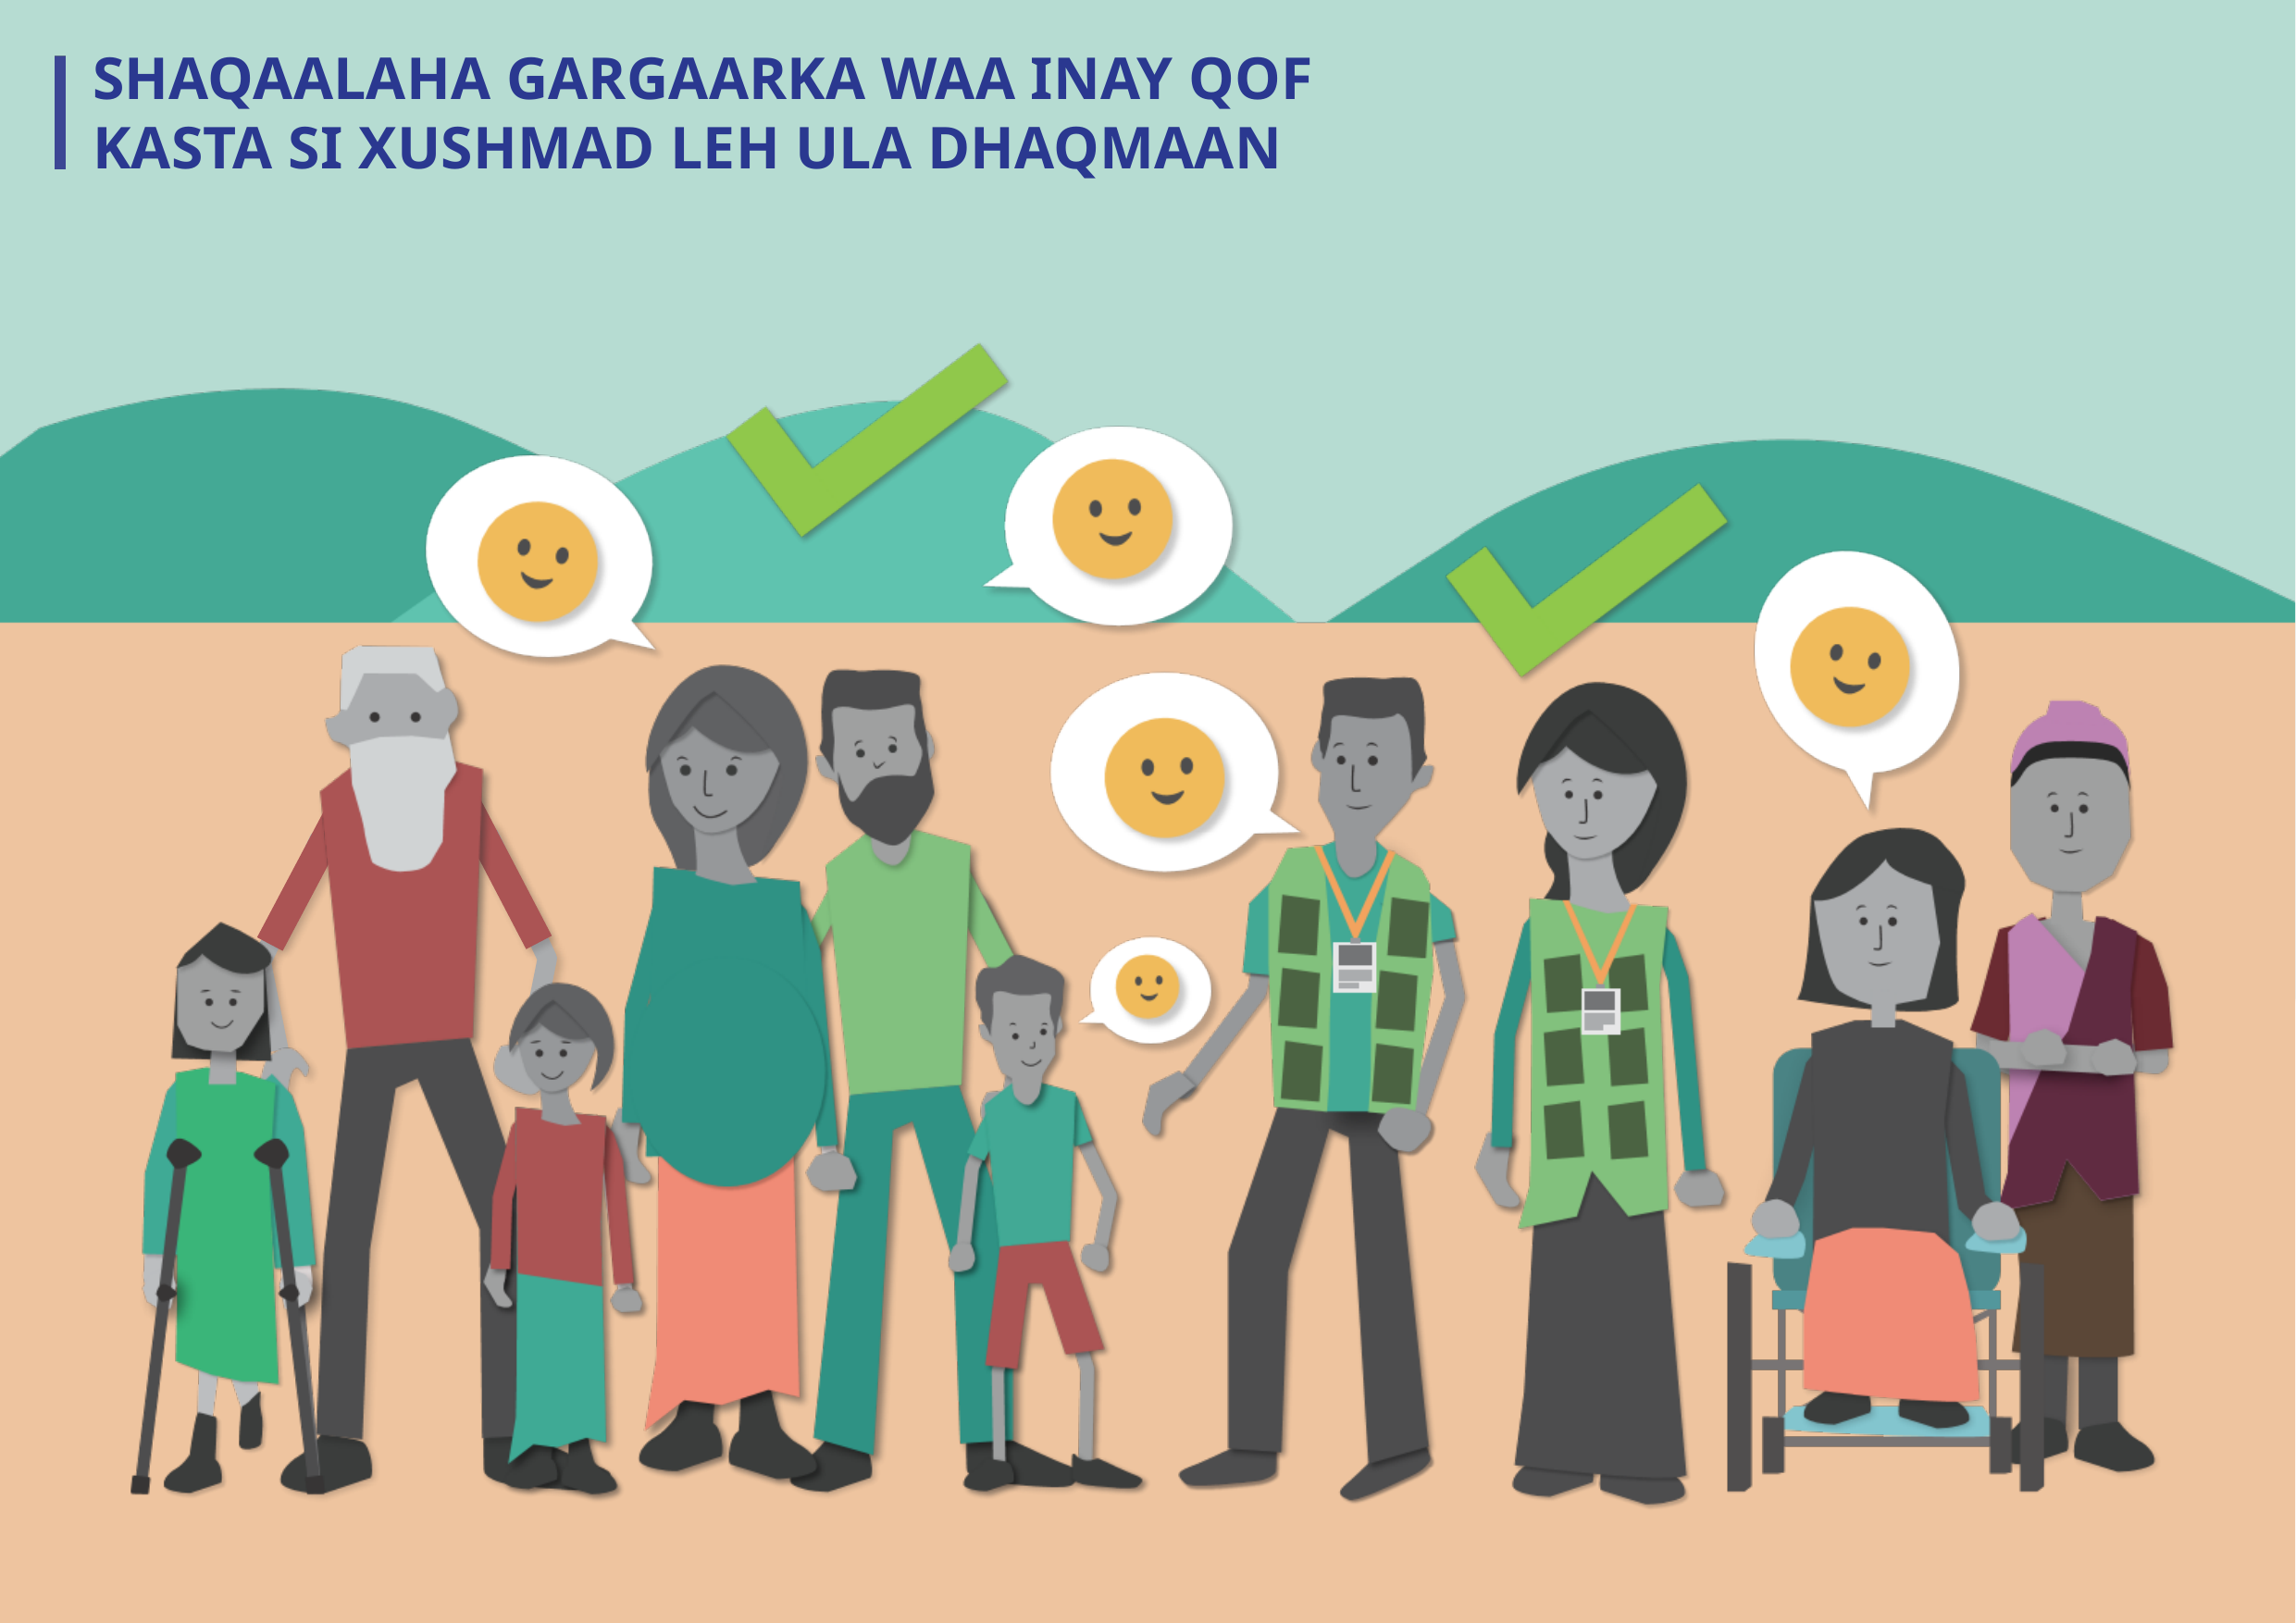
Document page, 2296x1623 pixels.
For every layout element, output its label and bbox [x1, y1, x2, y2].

text_box [0, 0, 2296, 1623]
